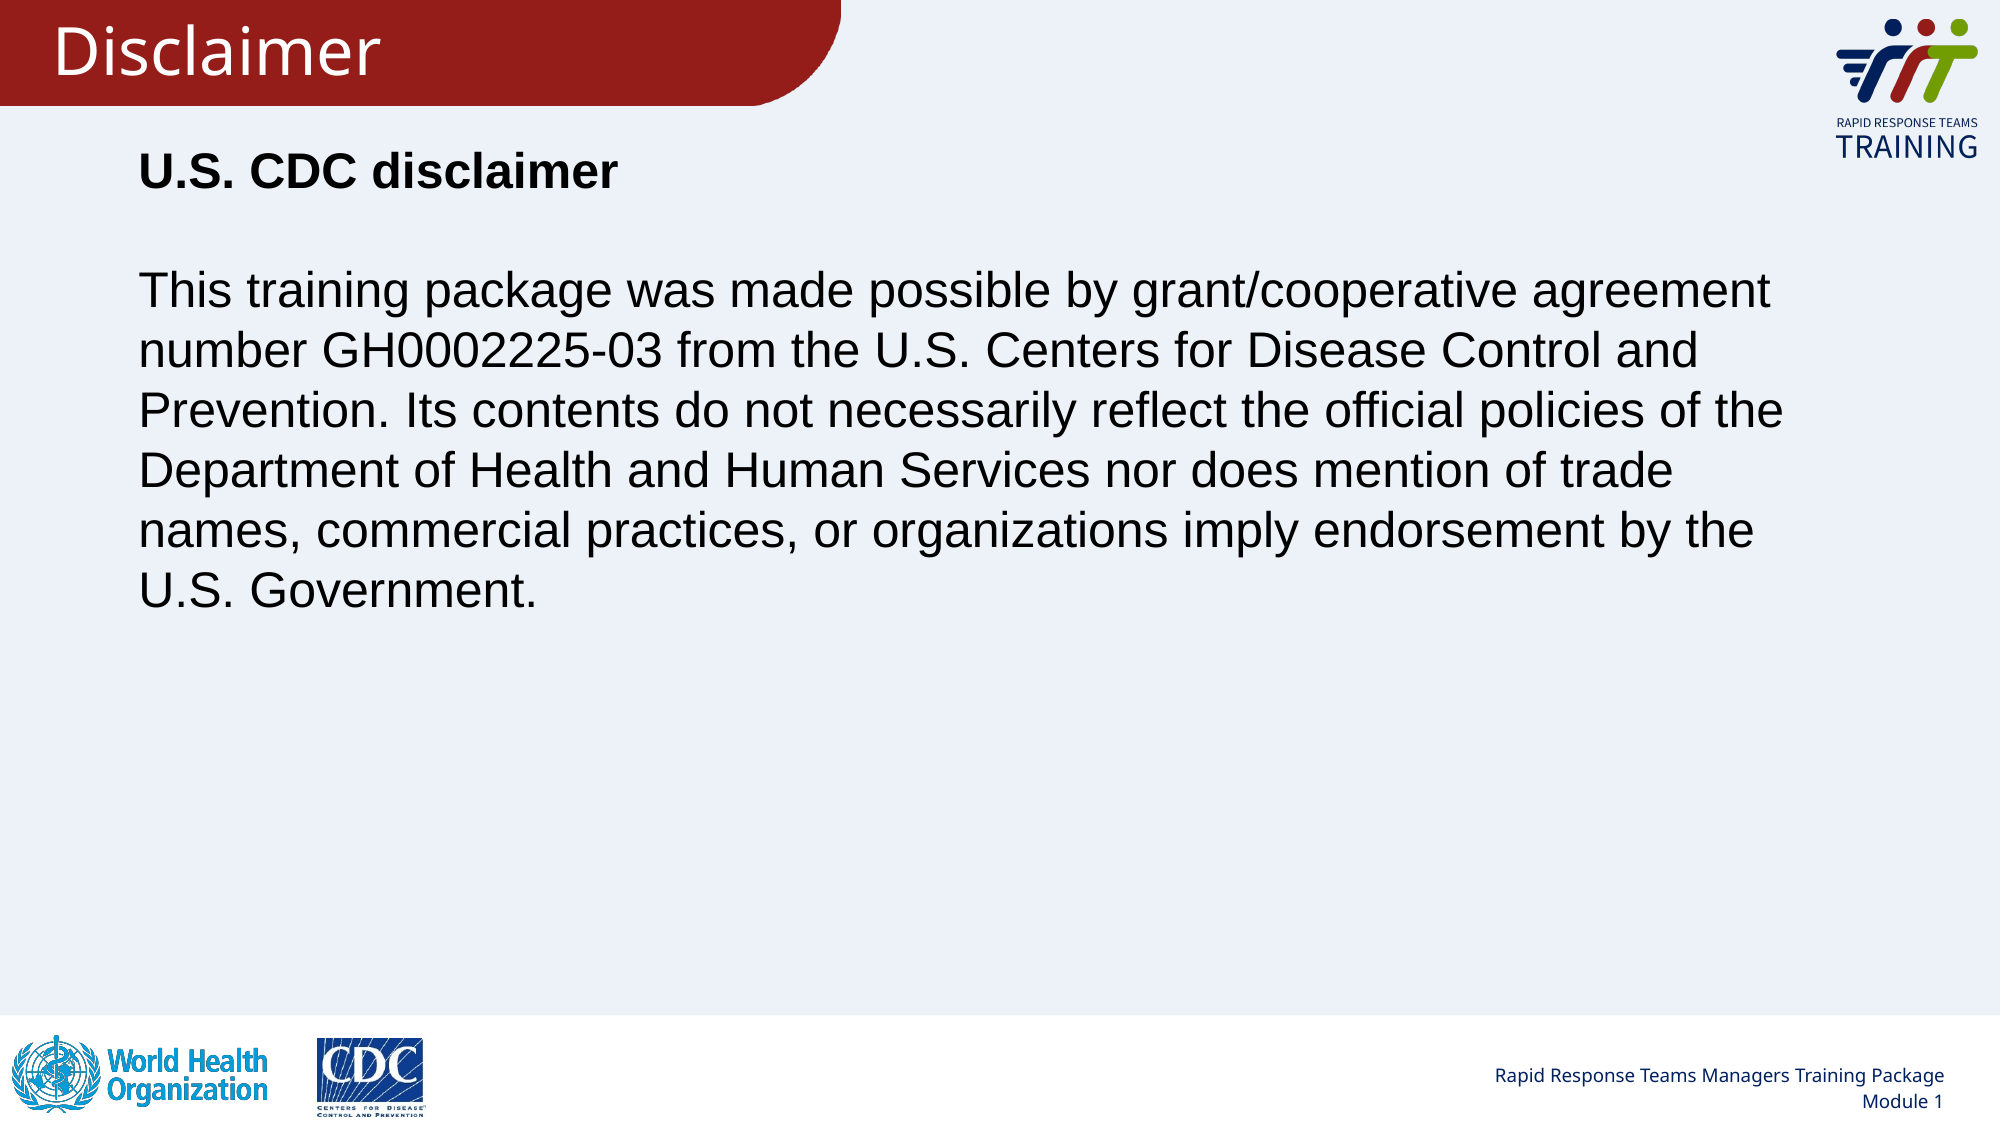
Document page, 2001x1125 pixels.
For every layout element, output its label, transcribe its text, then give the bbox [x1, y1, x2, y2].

picture [24, 1054, 36, 1087]
picture [0, 0, 841, 106]
picture [59, 1035, 267, 1113]
picture [46, 1056, 54, 1062]
picture [30, 1083, 37, 1091]
picture [40, 1062, 47, 1070]
list U.S. CDC disclaimer This training package was made possible by grant/cooperative agreement number GH0002225-03 from the U.S. Centers for Disease Control and Prevention. Its contents do not necessarily reflect the official policies of the Department of Health and Human Services nor does mention of trade names, commercial practices, or organizations imply endorsement by the U.S. Government. [130, 137, 1846, 993]
picture [12, 1035, 54, 1068]
picture [36, 1088, 78, 1105]
picture [50, 1108, 62, 1113]
picture [22, 1062, 26, 1077]
picture [1835, 19, 1978, 167]
picture [12, 1083, 48, 1113]
picture [71, 1053, 90, 1091]
picture [317, 1038, 426, 1117]
picture [34, 1054, 43, 1078]
